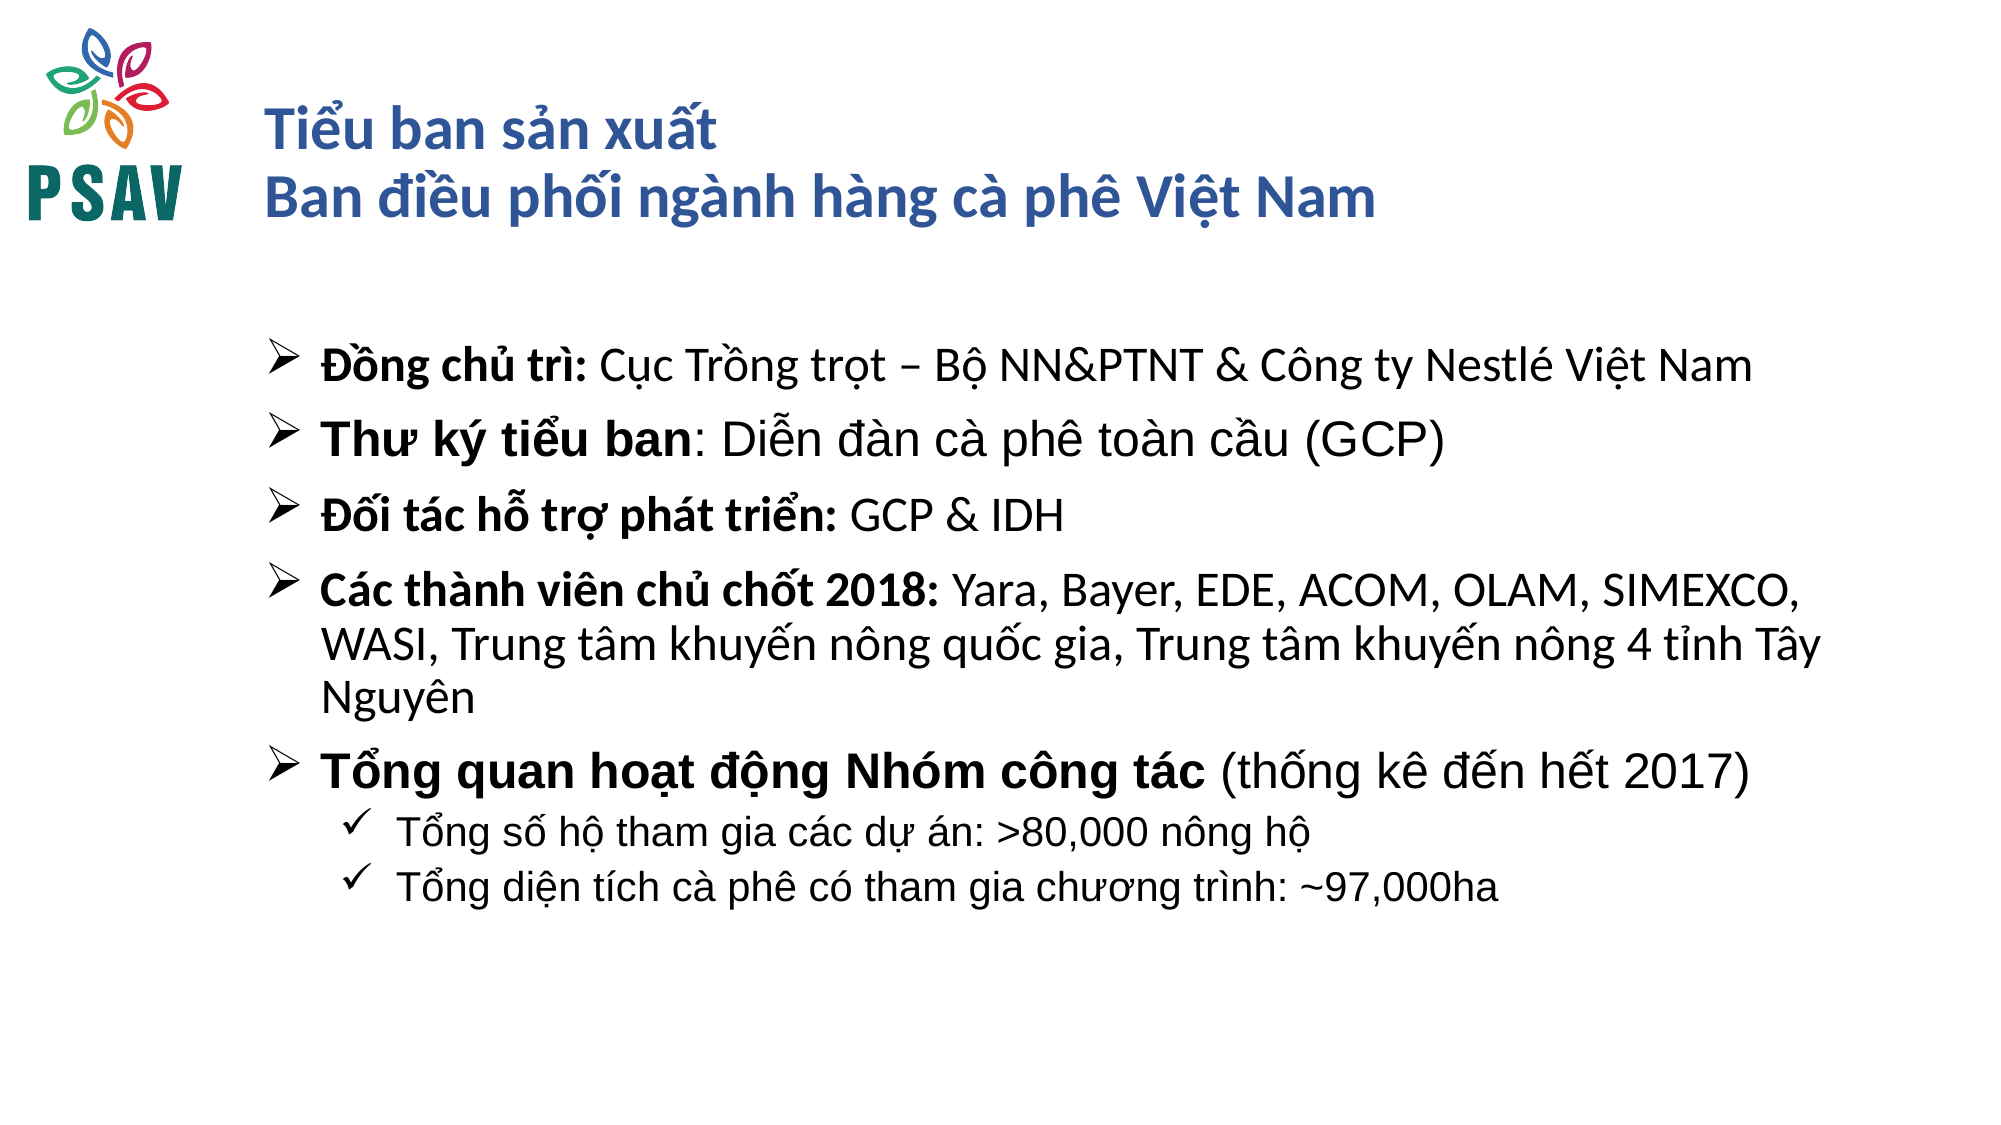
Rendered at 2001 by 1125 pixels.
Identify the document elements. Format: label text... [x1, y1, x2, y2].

title Tiểu ban sản xuất Ban điều phối ngành hàng cà phê Việt Nam [249, 28, 2000, 239]
subtitle Đồng chủ trì: Cục Trồng trọt – Bộ NN&PTNT & Công ty Nestlé Việt Nam Thư ký tiểu ban: Diễn đàn cà phê toàn cầu (GCP) Đối tác hỗ trợ phát triển: GCP & IDH Các thành viên chủ chốt 2018: Yara, Bayer, EDE, ACOM, OLAM, SIMEXCO, WASI, Trung tâm khuyến nông quốc gia, Trung tâm khuyến nông 4 tỉnh Tây Nguyên Tổng quan hoạt động Nhóm công tác (thống kê đến hết 2017) Tổng số hộ tham gia các dự án: >80,000 nông hộ Tổng diện tích cà phê có tham gia chương trình: ~97,000ha [249, 330, 1886, 1097]
picture [26, 28, 189, 239]
